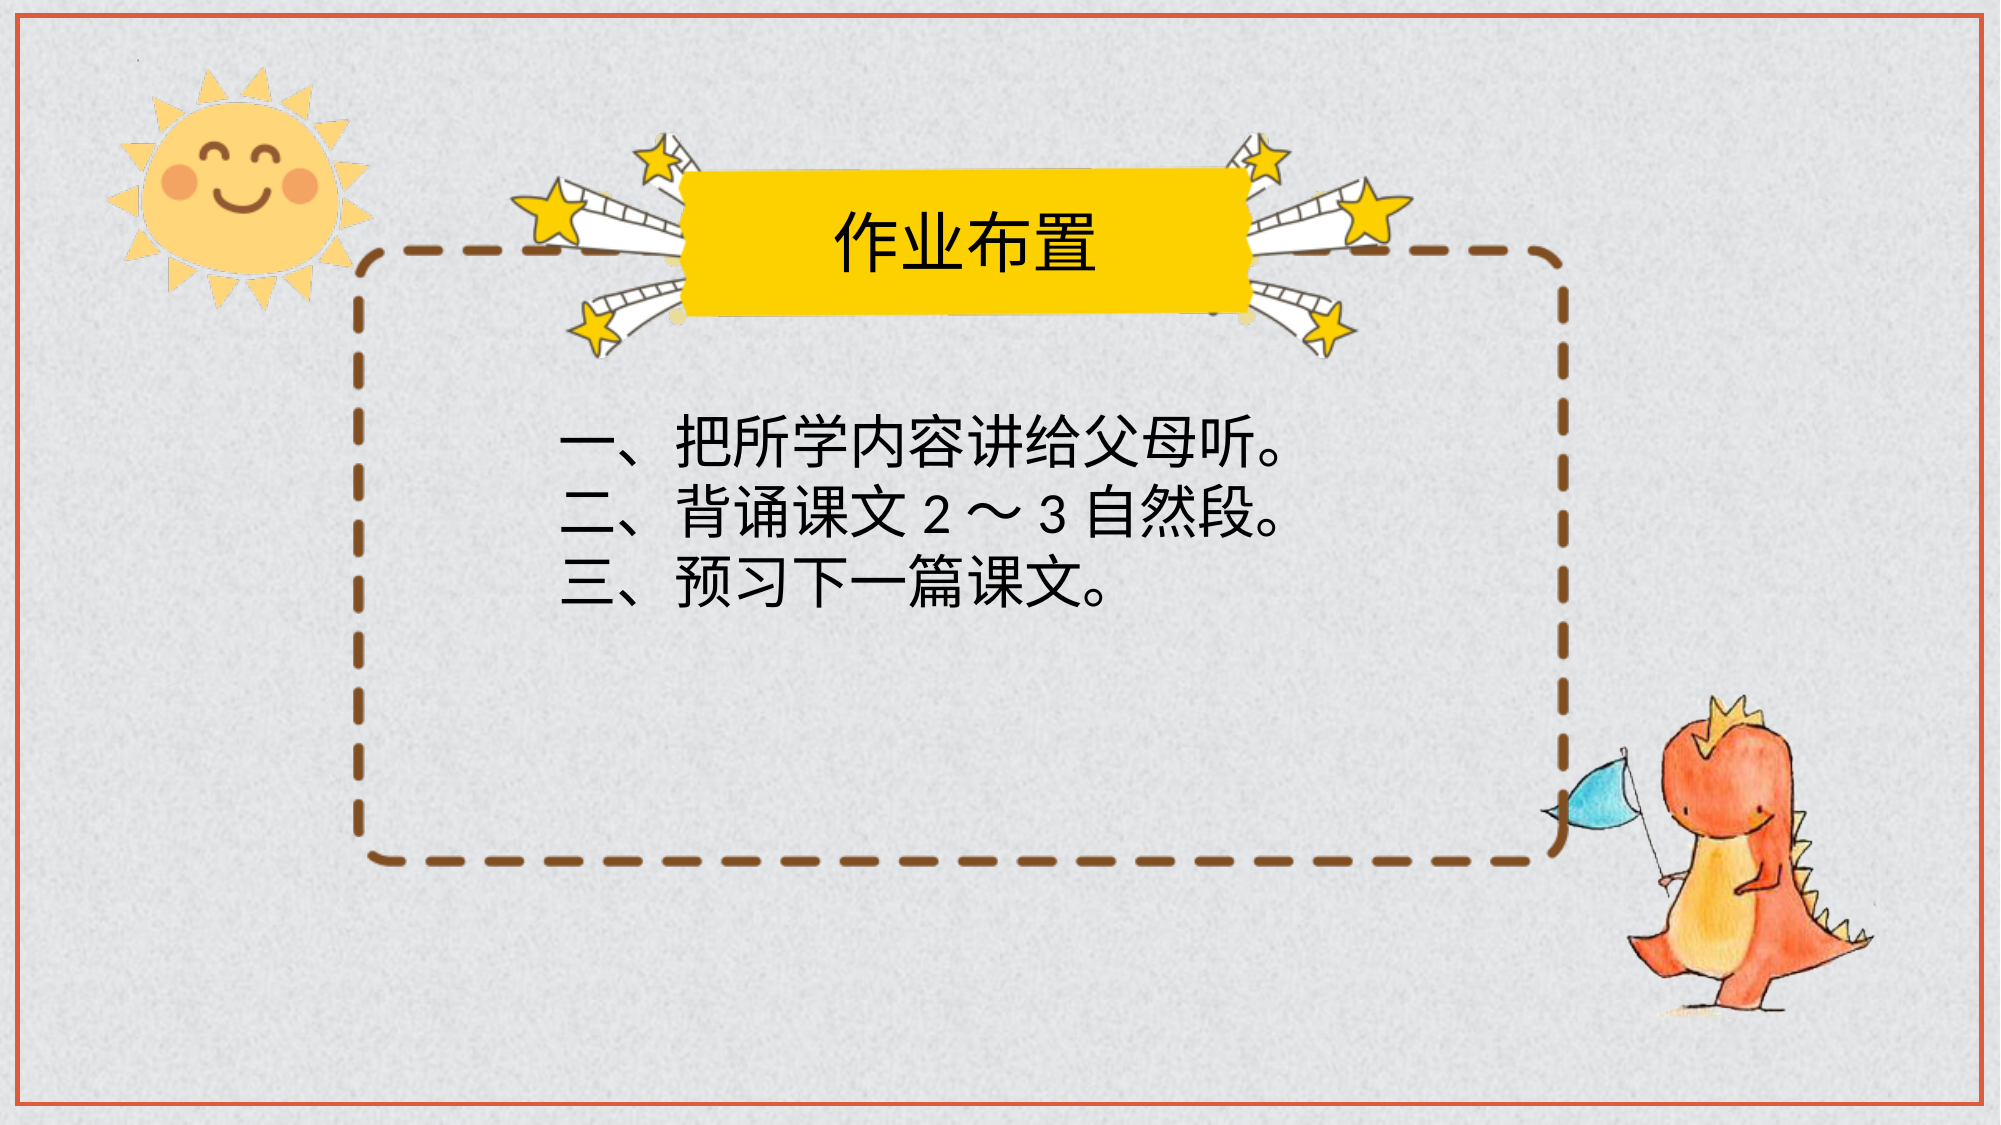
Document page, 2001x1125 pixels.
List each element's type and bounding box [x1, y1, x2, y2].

text_box [16, 15, 1982, 1105]
picture [106, 66, 1907, 1040]
